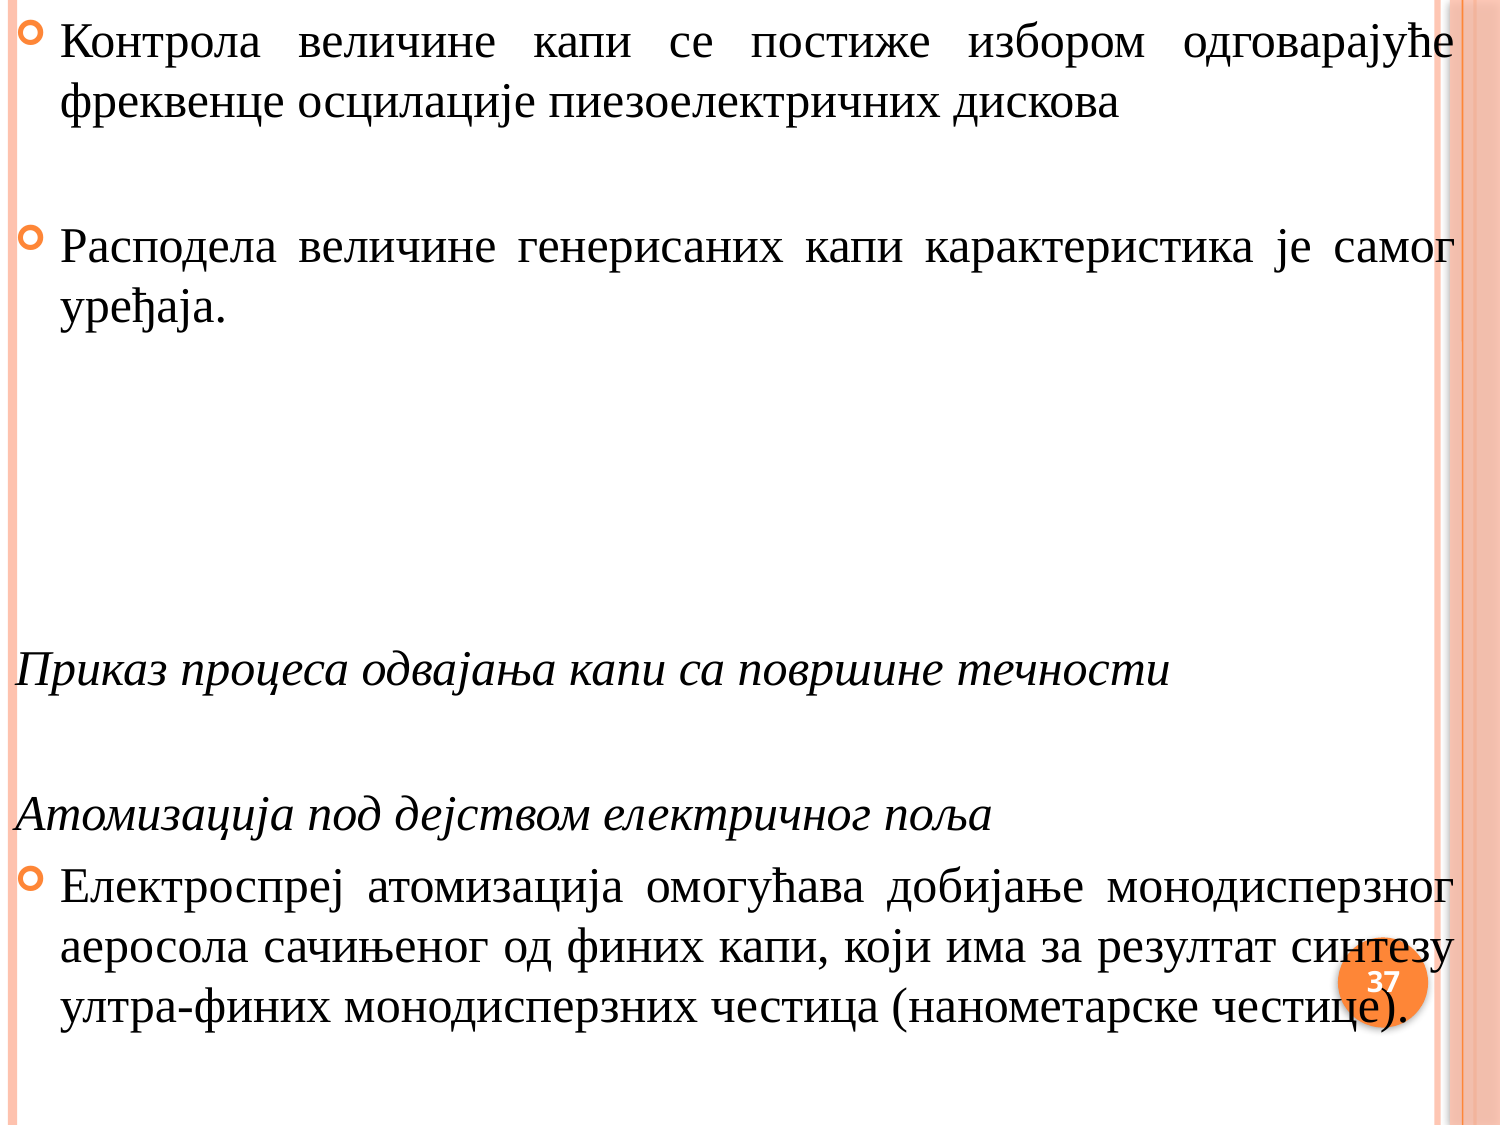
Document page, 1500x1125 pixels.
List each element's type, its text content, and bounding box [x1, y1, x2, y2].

list Контрола величине капи се постиже избором одговарајуће фреквенце осцилације пиезоелектричних дискова Расподела величине генерисаних капи карактеристика је самог уређаја. Приказ процеса одвајања капи са површине течности Атомизација под дејством електричног поља Електроспреј атомизација омогућава добијање монодисперзног аеросола сачињеног од финих капи, који има за резултат синтезу ултра-финих монодисперзних честица (нанометарске честице). [0, 0, 1471, 1125]
slide_number 37 [1333, 940, 1434, 1026]
